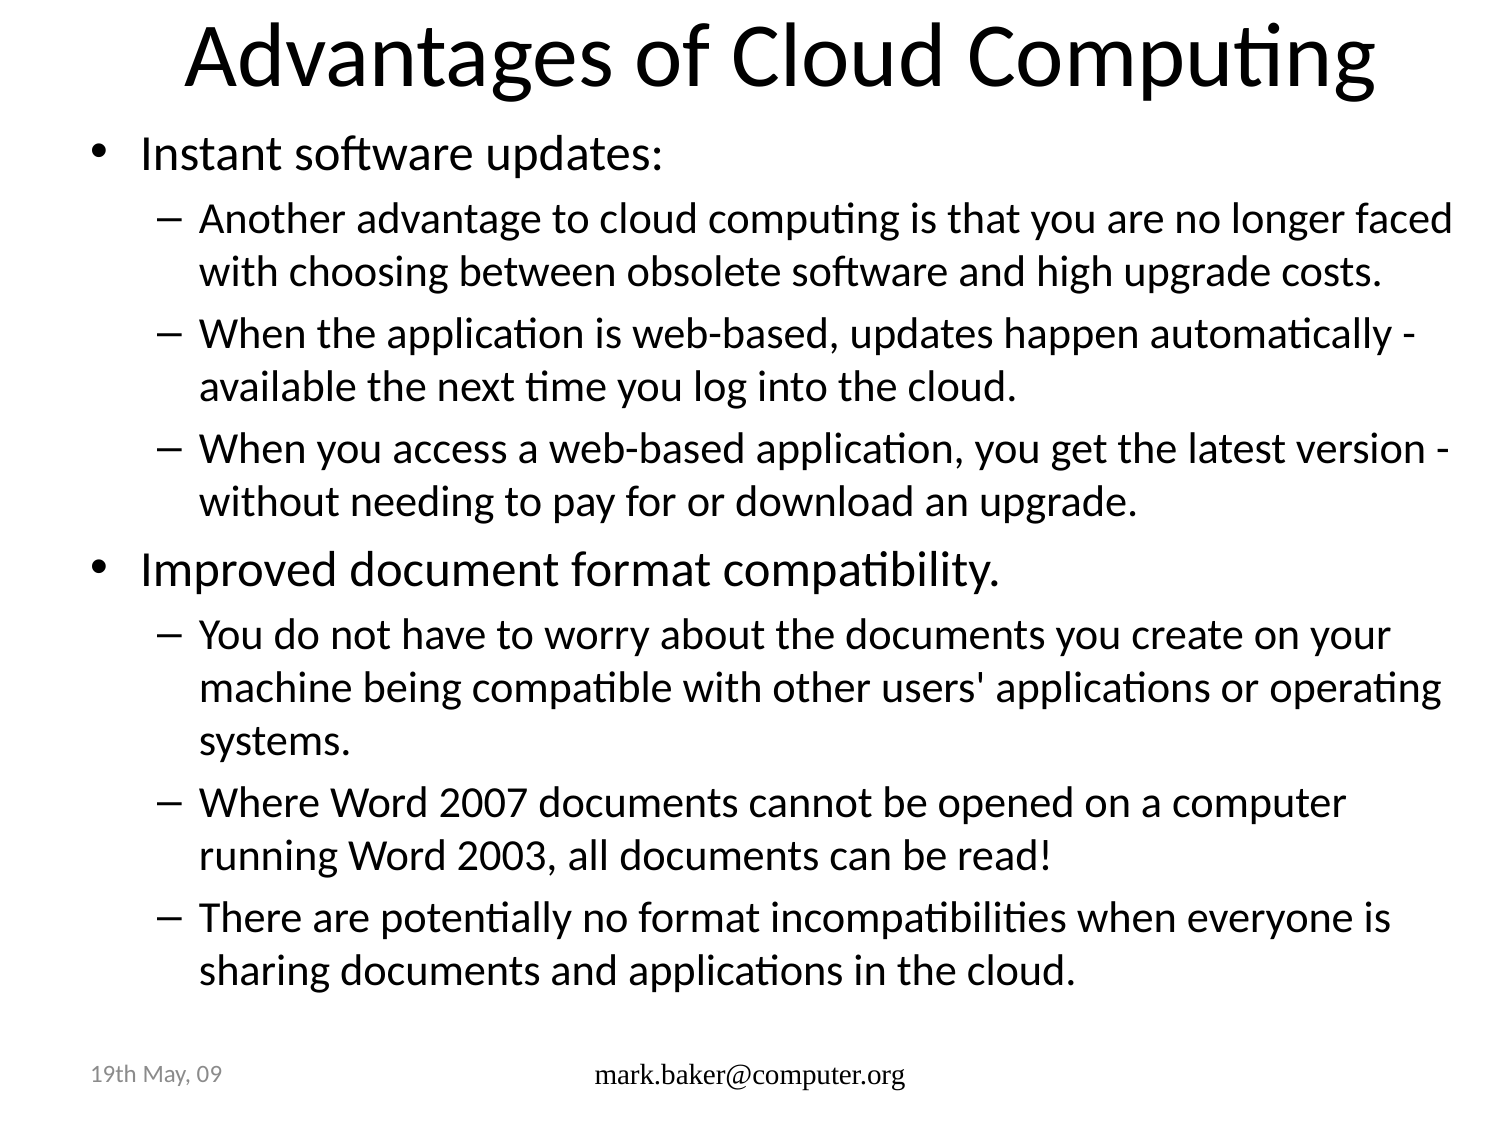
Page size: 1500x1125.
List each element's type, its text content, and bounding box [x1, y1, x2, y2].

list Instant software updates: Another advantage to cloud computing is that you are no longer faced with choosing between obsolete software and high upgrade costs. When the application is web-based, updates happen automatically - available the next time you log into the cloud. When you access a web-based application, you get the latest version - without needing to pay for or download an upgrade. Improved document format compatibility. You do not have to worry about the documents you create on your machine being compatible with other users' applications or operating systems. Where Word 2007 documents cannot be opened on a computer running Word 2003, all documents can be read! There are potentially no format incompatibilities when everyone is sharing documents and applications in the cloud. [75, 112, 1475, 1013]
footer mark.baker@computer.org [512, 1042, 988, 1103]
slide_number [75, 1042, 425, 1103]
title Advantages of Cloud Computing [99, 0, 1463, 112]
